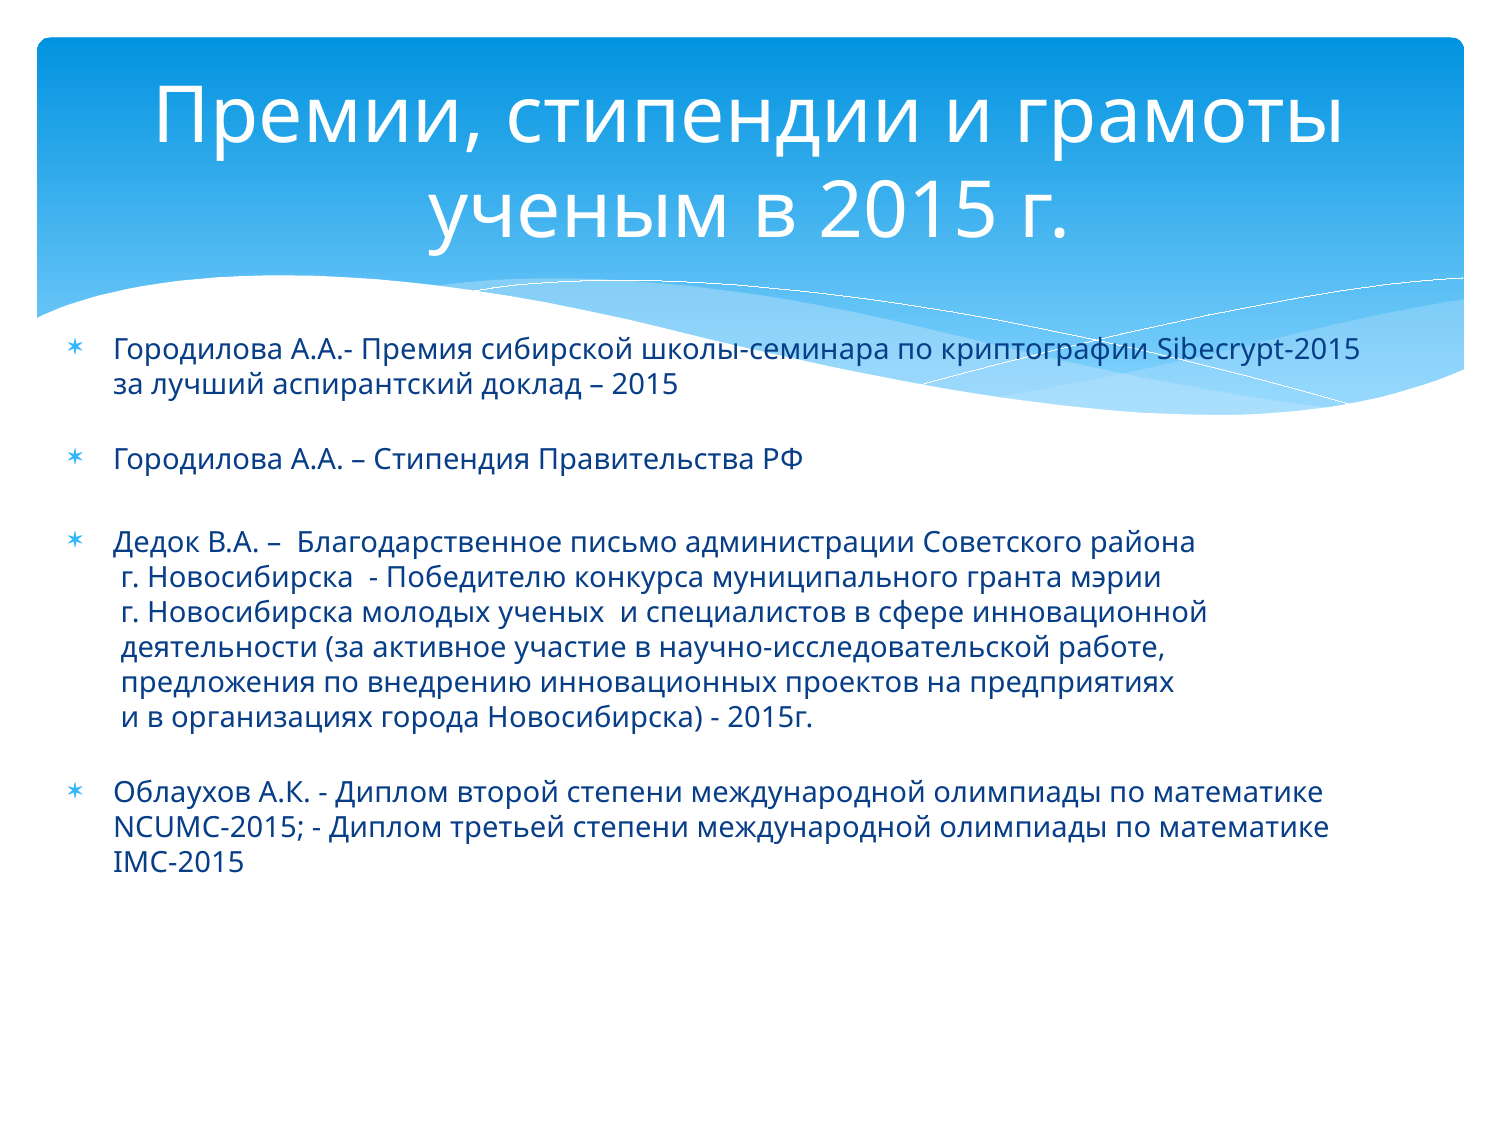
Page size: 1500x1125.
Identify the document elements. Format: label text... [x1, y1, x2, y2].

list Городилова А.А.- Премия сибирской школы-семинара по криптографии Sibecrypt-2015 за лучший аспирантский доклад – 2015 Городилова А.А. – Стипендия Правительства РФ Дедок В.А. – Благодарственное письмо администрации Советского района г. Новосибирска - Победителю конкурса муниципального гранта мэрии г. Новосибирска молодых ученых и специалистов в сфере инновационной деятельности (за активное участие в научно-исследовательской работе, предложения по внедрению инновационных проектов на предприятиях и в организациях города Новосибирска) - 2015г. Облаухов А.К. - Диплом второй степени международной олимпиады по математике NCUMC-2015; - Диплом третьей степени международной олимпиады по математике IMC-2015 [53, 287, 1406, 988]
title Премии, стипендии и грамоты ученым в 2015 г. [75, 55, 1425, 261]
